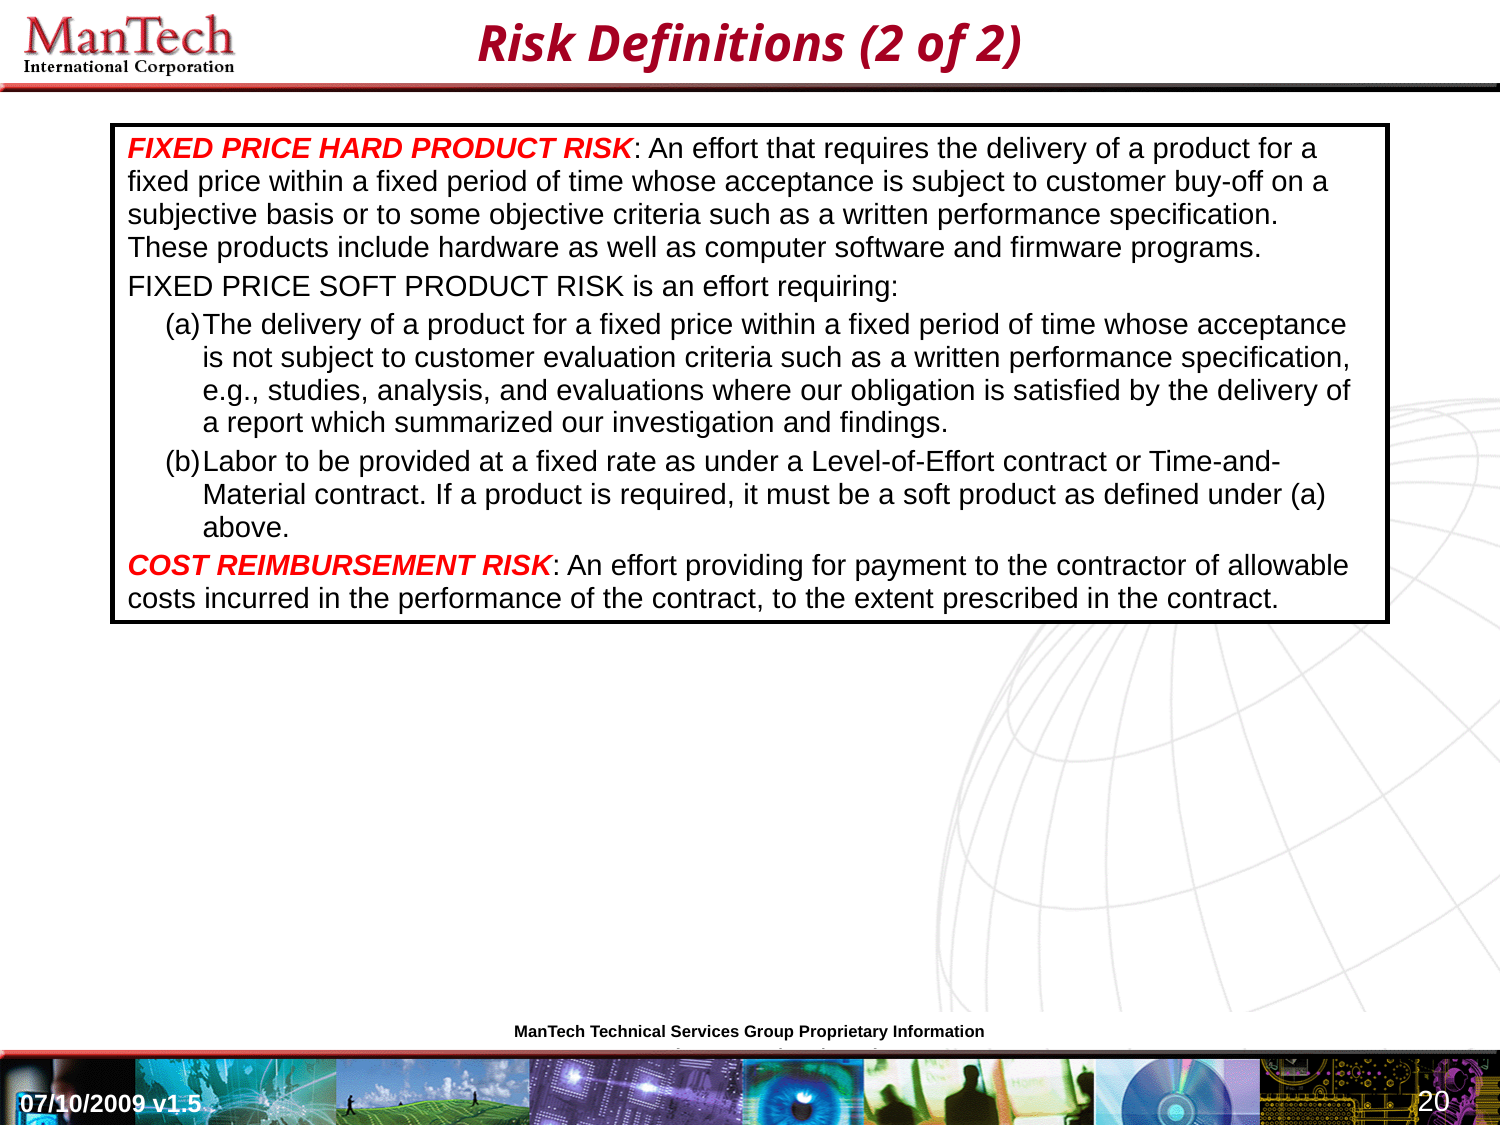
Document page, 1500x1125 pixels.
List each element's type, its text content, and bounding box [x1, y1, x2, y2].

text_box ManTech Technical Services Group Proprietary Information [0, 1012, 1500, 1048]
text_box Risk Definitions (2 of 2) [0, 0, 1500, 83]
table_header FIXED PRICE HARD PRODUCT RISK: An effort that requires the delivery of a product for a fixed price within a fixed period of time whose acceptance is subject to customer buy-off on a subjective basis or to some objective criteria such as a written performance specification. These products include hardware as well as computer software and firmware programs. FIXED PRICE SOFT PRODUCT RISK is an effort requiring: The delivery of a product for a fixed price within a fixed period of time whose acceptance is not subject to customer evaluation criteria such as a written performance specification, e.g., studies, analysis, and evaluations where our obligation is satisfied by the delivery of a report which summarized our investigation and findings. Labor to be provided at a fixed rate as under a Level-of-Effort contract or Time-and-Material contract. If a product is required, it must be a soft product as defined under (a) above. COST REIMBURSEMENT RISK: An effort providing for payment to the contractor of allowable costs incurred in the performance of the contract, to the extent prescribed in the contract. [115, 127, 1385, 620]
